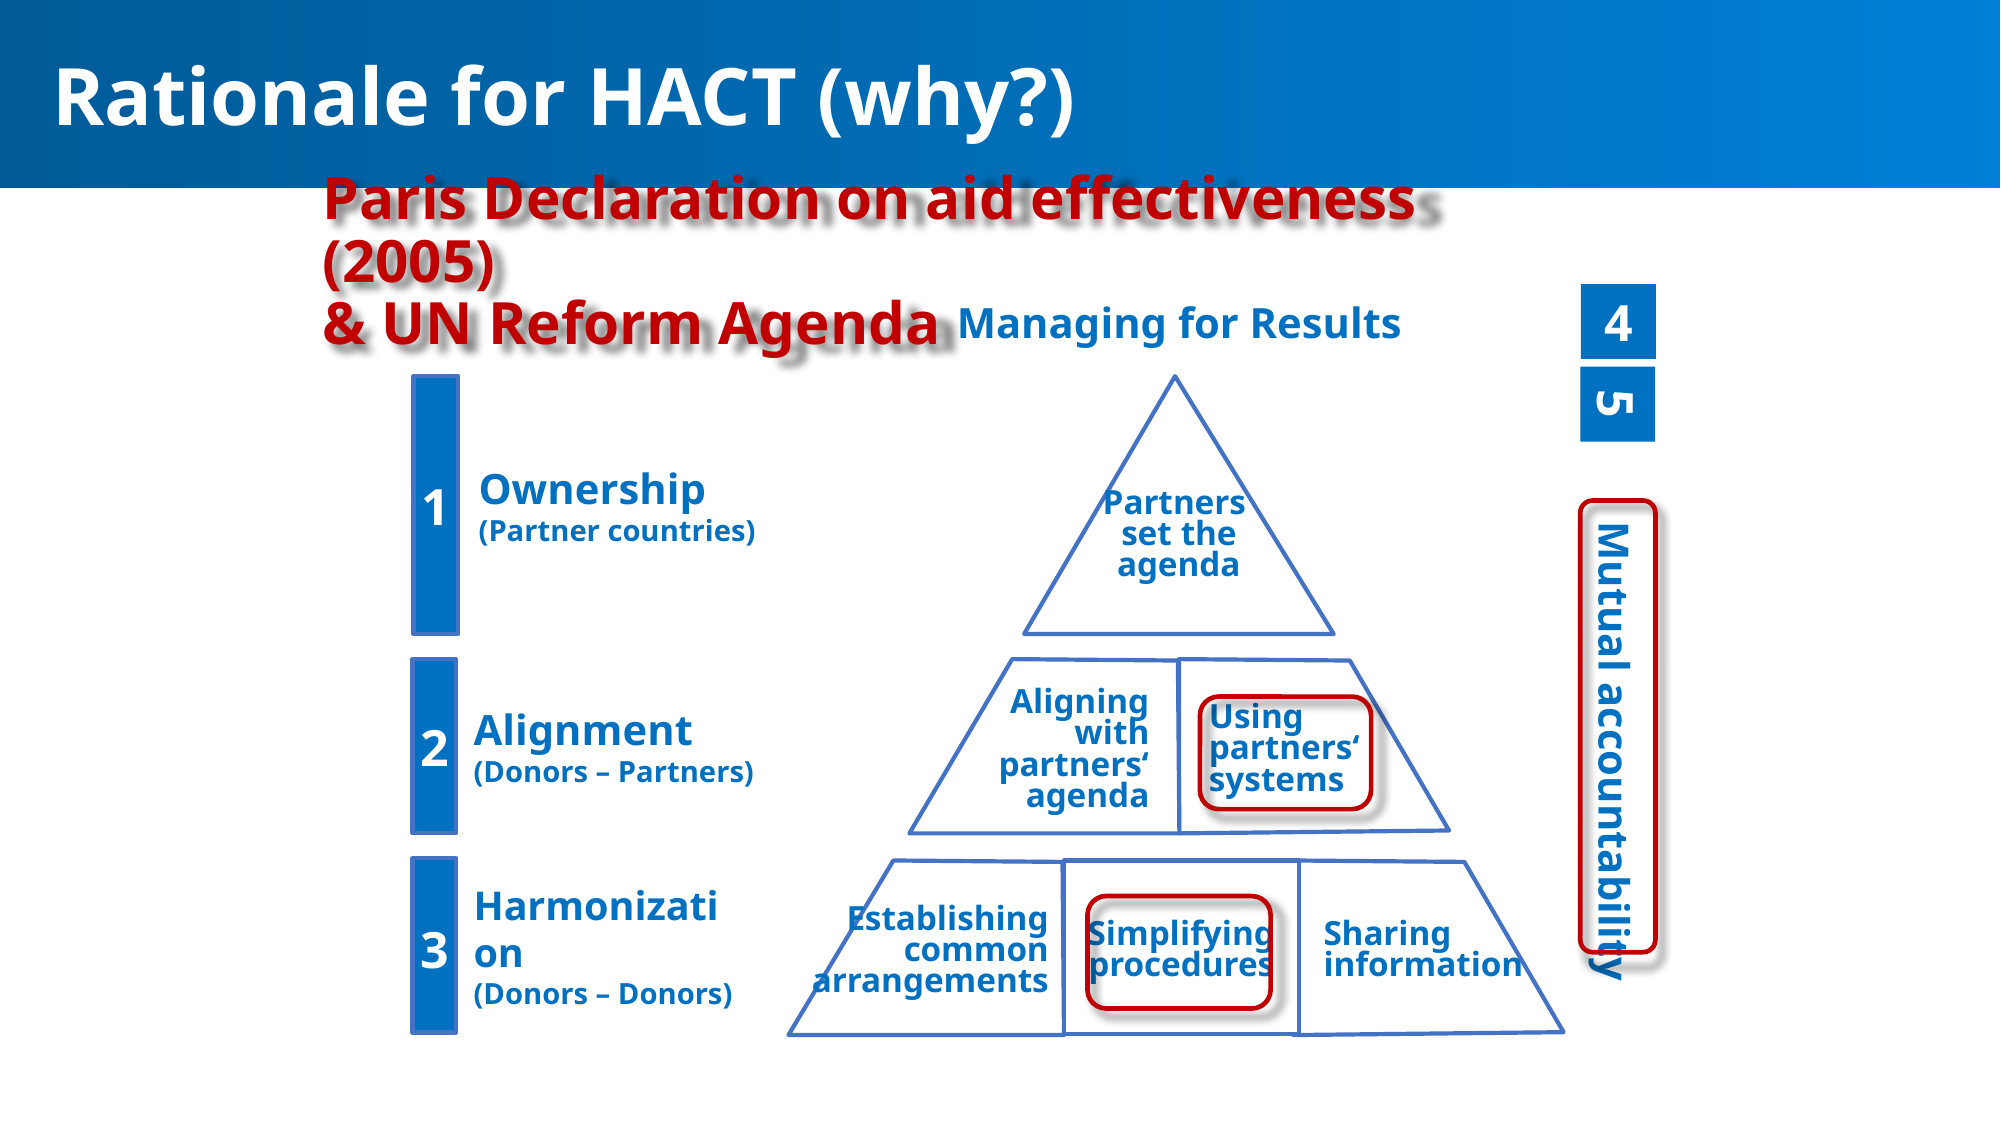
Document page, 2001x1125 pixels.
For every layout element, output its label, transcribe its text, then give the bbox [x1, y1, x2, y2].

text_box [307, 206, 1657, 1125]
title Rationale for HACT (why?) [0, 0, 2000, 191]
